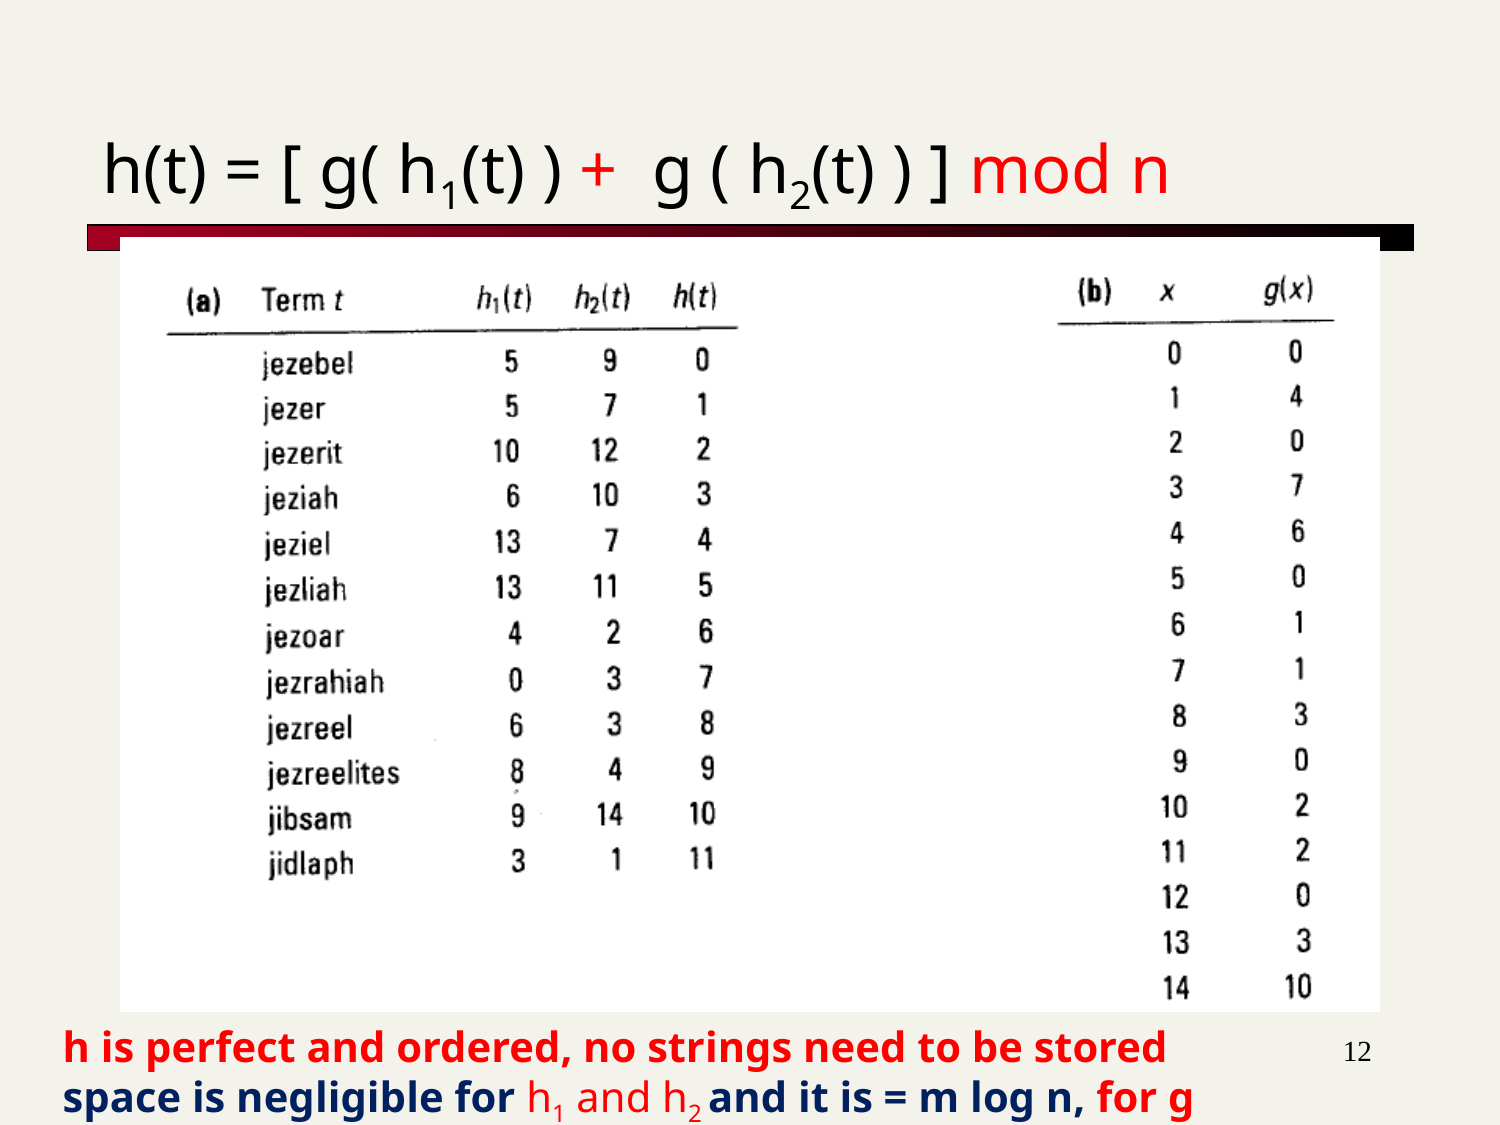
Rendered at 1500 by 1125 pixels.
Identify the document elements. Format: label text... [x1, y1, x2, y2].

title h(t) = [ g( h1(t) ) + g ( h2(t) ) ] mod n [87, 62, 1413, 226]
text_box h is perfect and ordered, no strings need to be stored space is negligible for h1 and h2 and it is = m log n, for g [47, 1013, 1210, 1125]
slide_number 12 [1210, 1024, 1388, 1101]
picture [120, 237, 1380, 1012]
